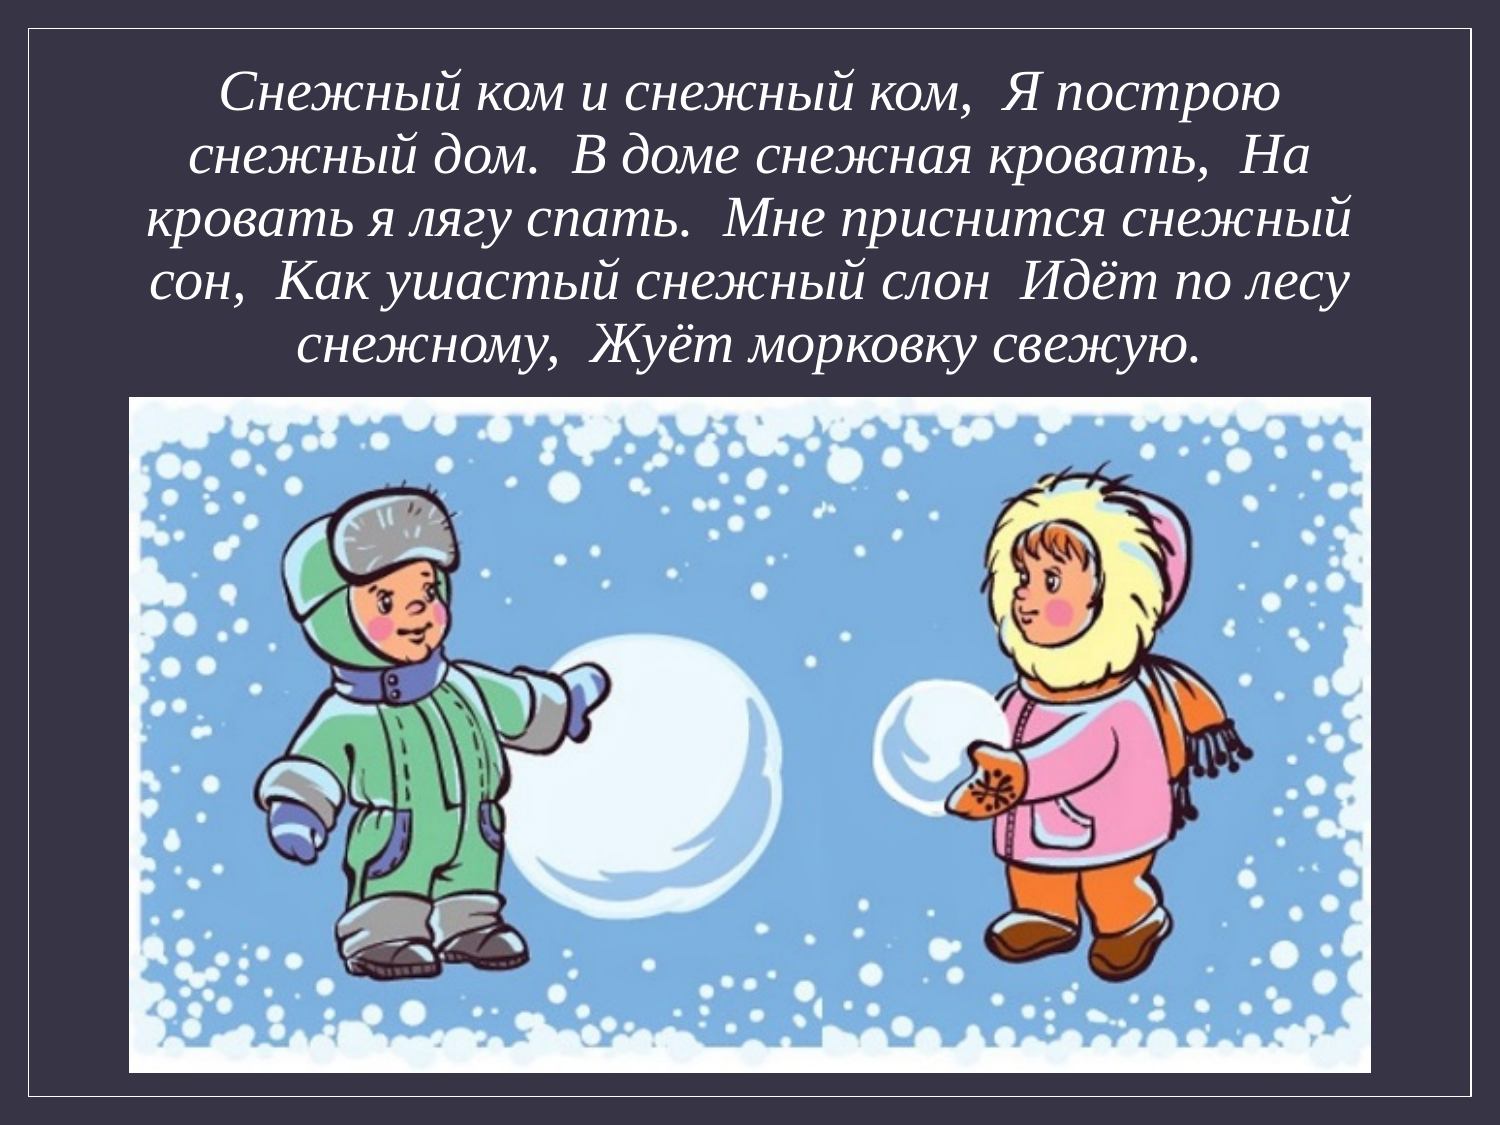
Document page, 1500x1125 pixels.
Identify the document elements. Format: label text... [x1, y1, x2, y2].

picture [129, 397, 1371, 1073]
title Снежный ком и снежный ком, Я построю снежный дом. В доме снежная кровать, На кровать я лягу спать. Мне приснится снежный сон, Как ушастый снежный слон Идёт по лесу снежному, Жуёт морковку свежую. [120, 105, 1380, 331]
